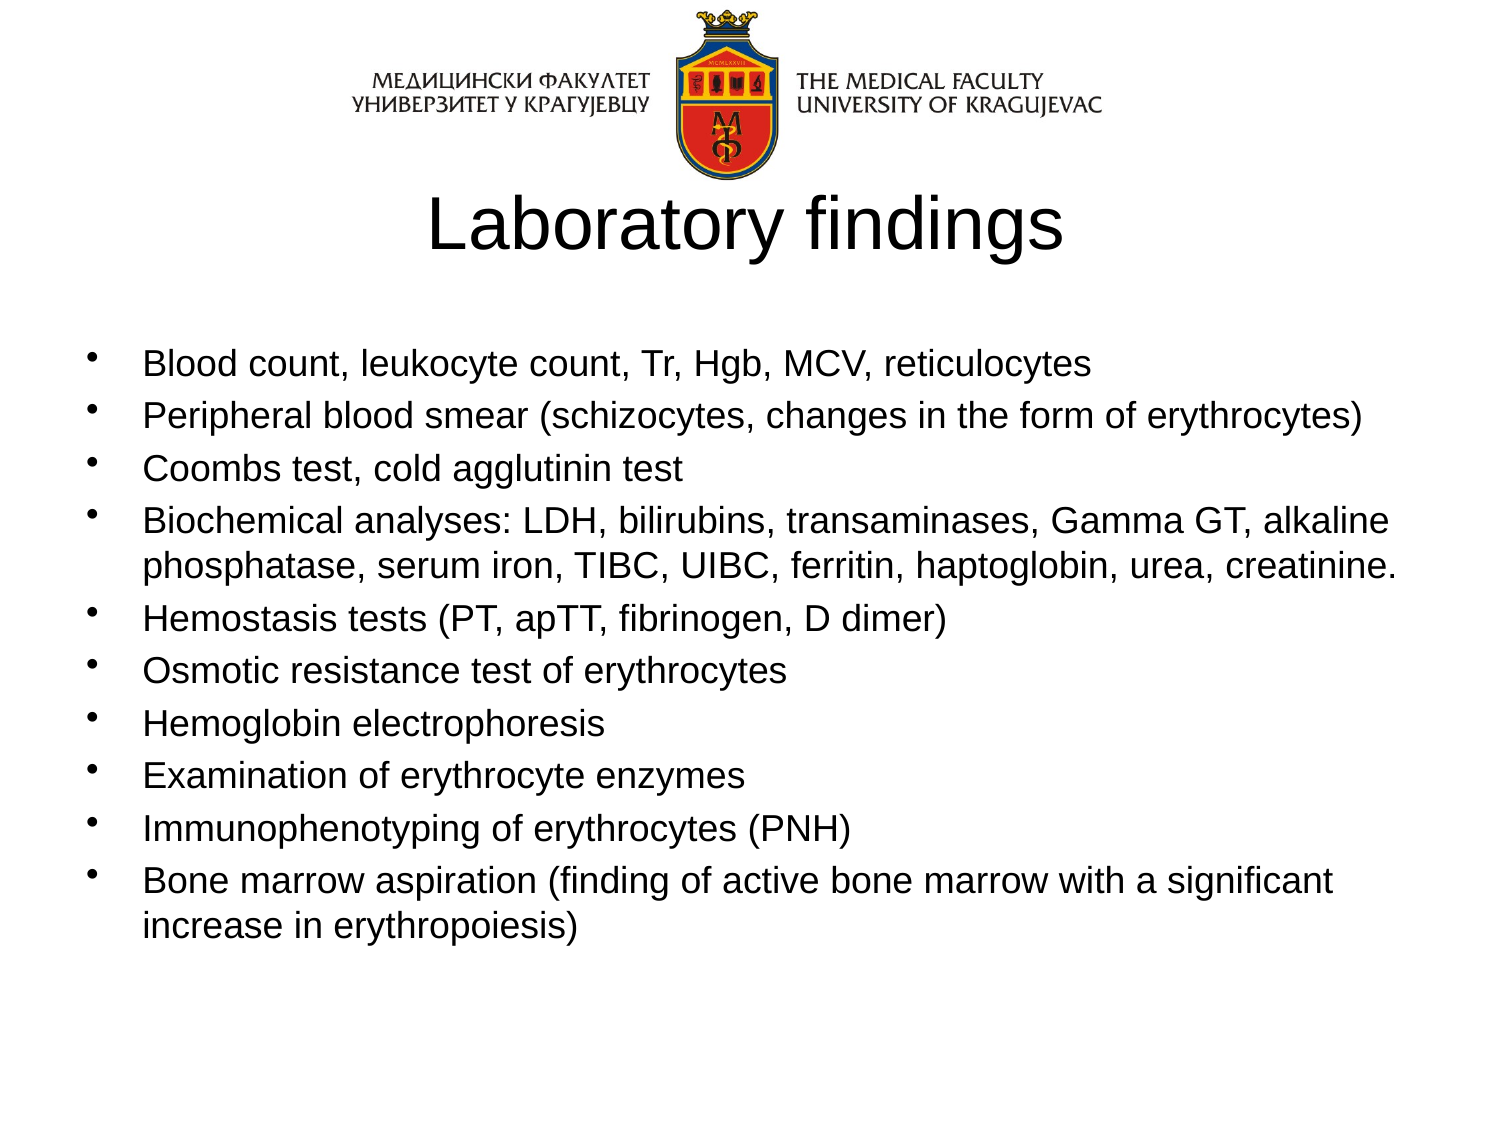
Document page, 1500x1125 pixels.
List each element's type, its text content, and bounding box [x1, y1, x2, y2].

title Laboratory findings [71, 172, 1422, 266]
picture [328, 0, 1125, 172]
list Blood count, leukocyte count, Tr, Hgb, MCV, reticulocytes Peripheral blood smear (schizocytes, changes in the form of erythrocytes) Coombs test, cold agglutinin test Biochemical analyses: LDH, bilirubins, transaminases, Gamma GT, alkaline phosphatase, serum iron, TIBC, UIBC, ferritin, haptoglobin, urea, creatinine. Hemostasis tests (PT, apTT, fibrinogen, D dimer) Osmotic resistance test of erythrocytes Hemoglobin electrophoresis Examination of erythrocyte enzymes Immunophenotyping of erythrocytes (PNH) Bone marrow aspiration (finding of active bone marrow with a significant increase in erythropoiesis) [71, 278, 1422, 1071]
